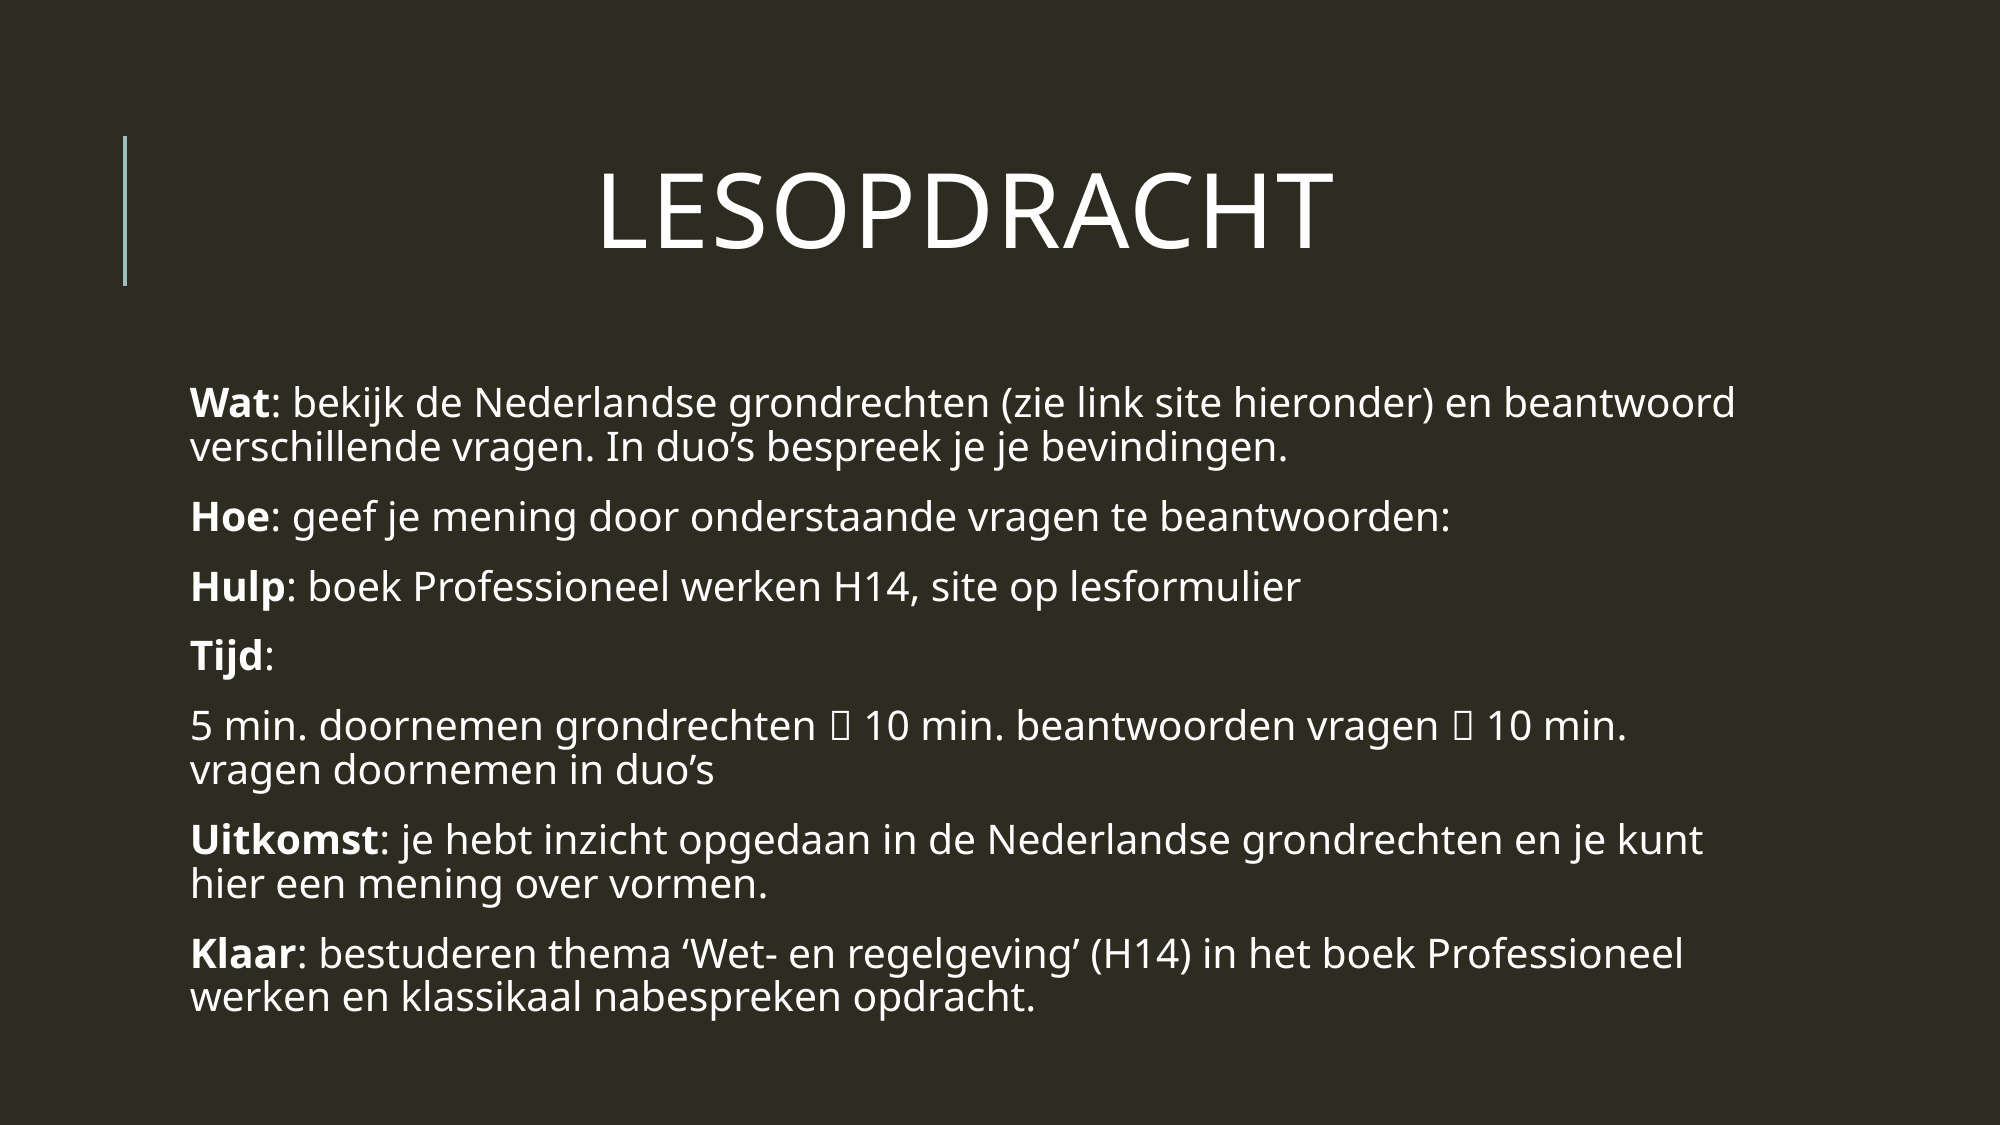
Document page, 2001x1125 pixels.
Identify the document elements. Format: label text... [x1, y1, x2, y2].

list Wat: bekijk de Nederlandse grondrechten (zie link site hieronder) en beantwoord verschillende vragen. In duo’s bespreek je je bevindingen. Hoe: geef je mening door onderstaande vragen te beantwoorden: Hulp: boek Professioneel werken H14, site op lesformulier Tijd: 5 min. doornemen grondrechten  10 min. beantwoorden vragen  10 min. vragen doornemen in duo’s Uitkomst: je hebt inzicht opgedaan in de Nederlandse grondrechten en je kunt hier een mening over vormen. Klaar: bestuderen thema ‘Wet- en regelgeving’ (H14) in het boek Professioneel werken en klassikaal nabespreken opdracht. [168, 375, 1763, 1035]
title LEsopdracht [168, 96, 1763, 342]
